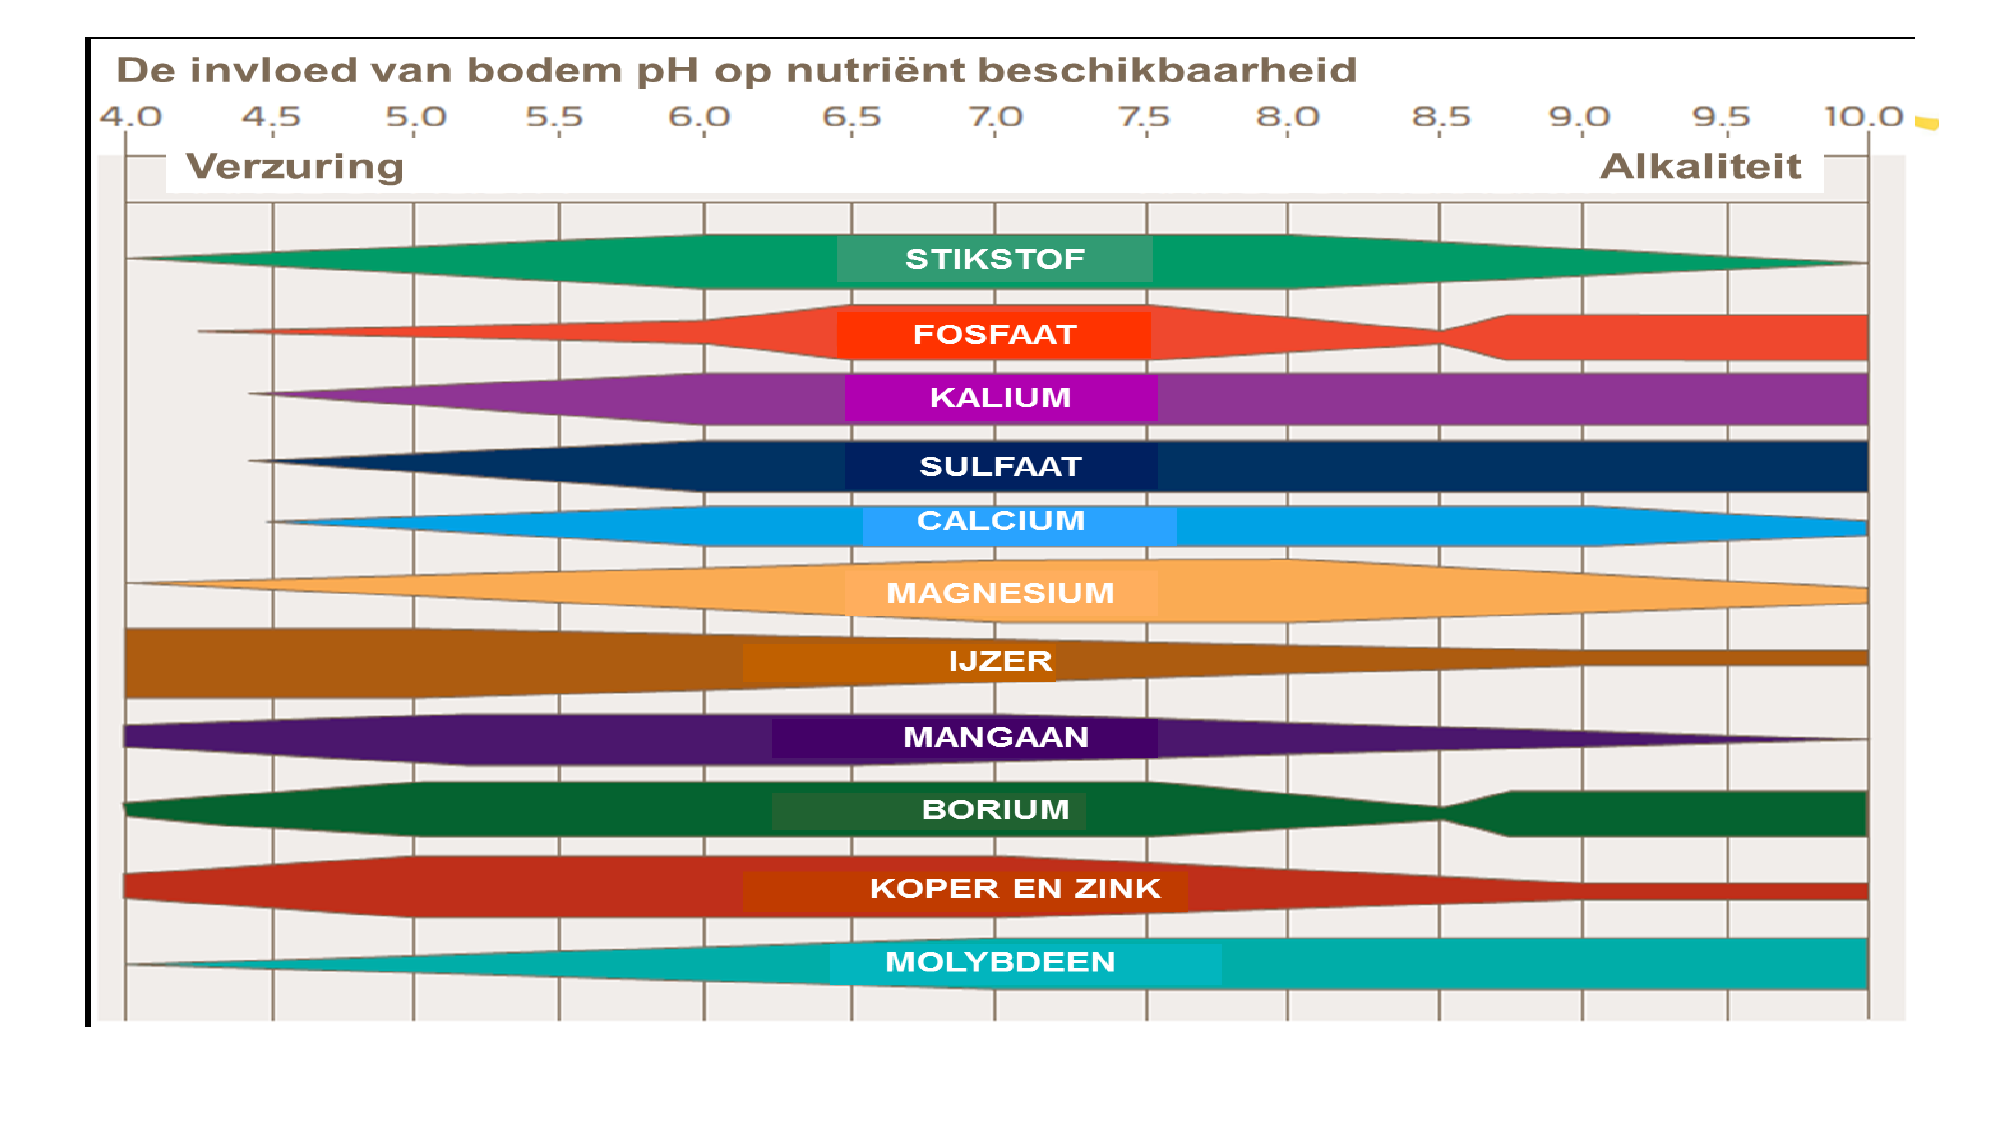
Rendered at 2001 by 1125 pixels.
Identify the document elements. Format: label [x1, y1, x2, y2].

picture [85, 37, 1939, 1027]
